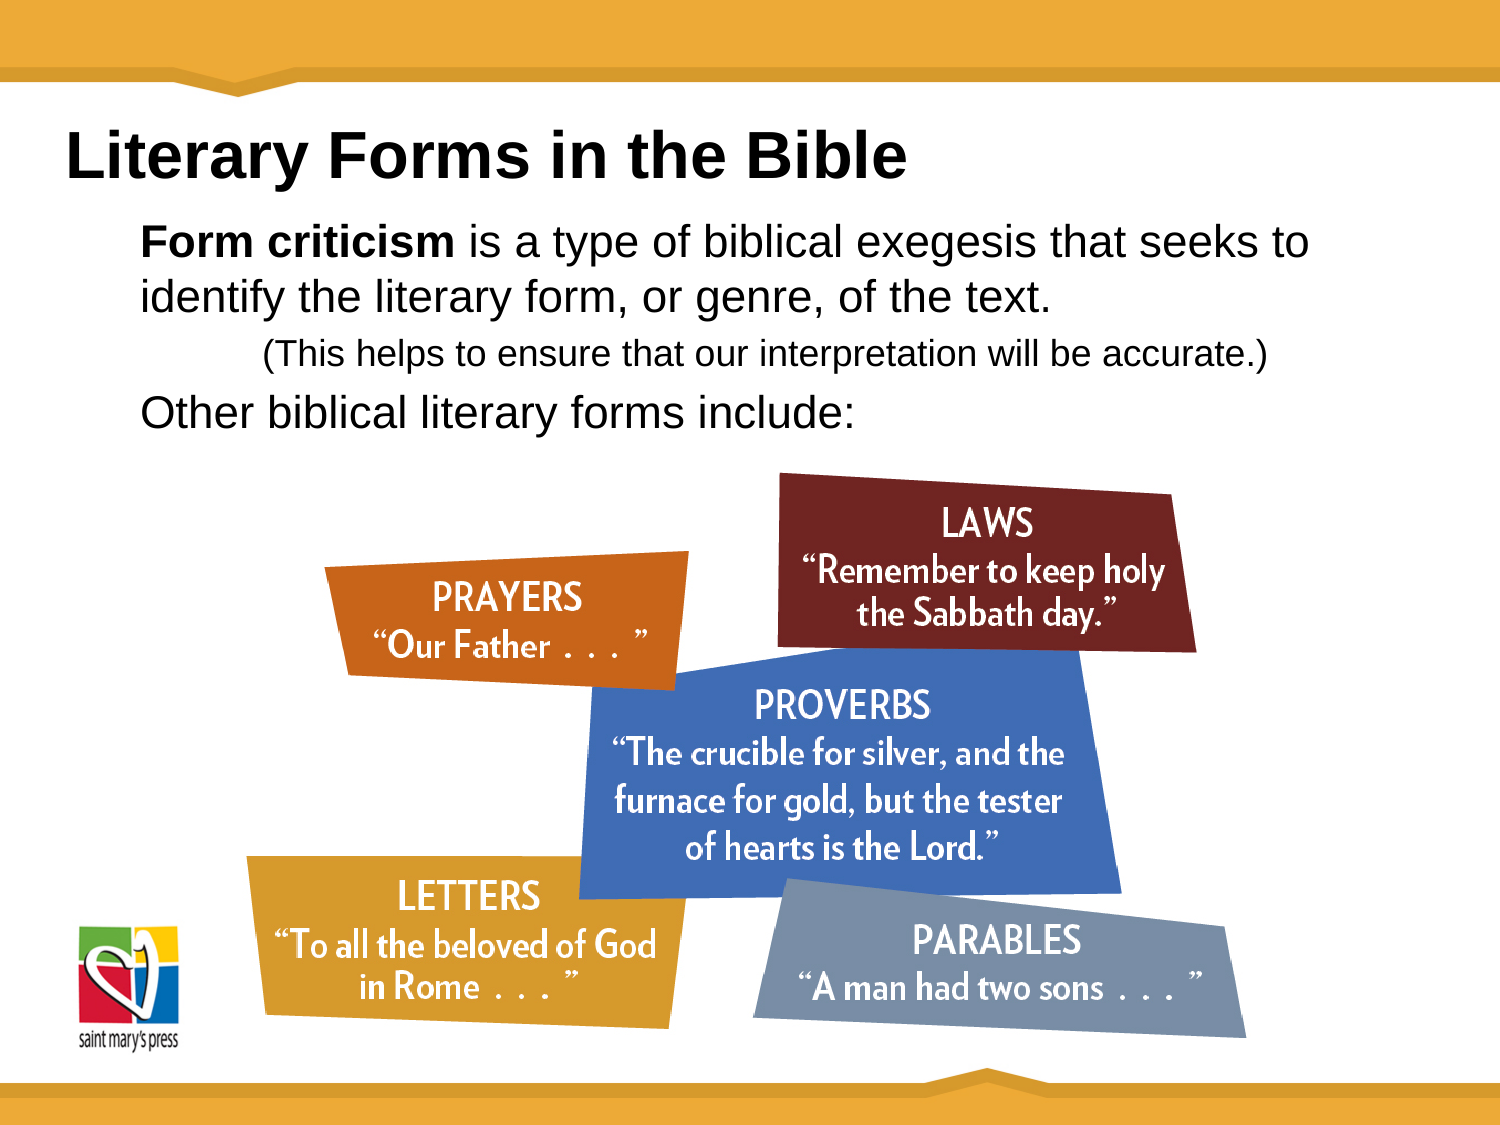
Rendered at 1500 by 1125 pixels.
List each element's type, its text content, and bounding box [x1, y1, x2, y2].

list Form criticism is a type of biblical exegesis that seeks to identify the literary form, or genre, of the text. (This helps to ensure that our interpretation will be accurate.) Other biblical literary forms include: [125, 203, 1407, 922]
title Literary Forms in the Bible [50, 89, 1438, 215]
picture [0, 0, 1500, 1125]
